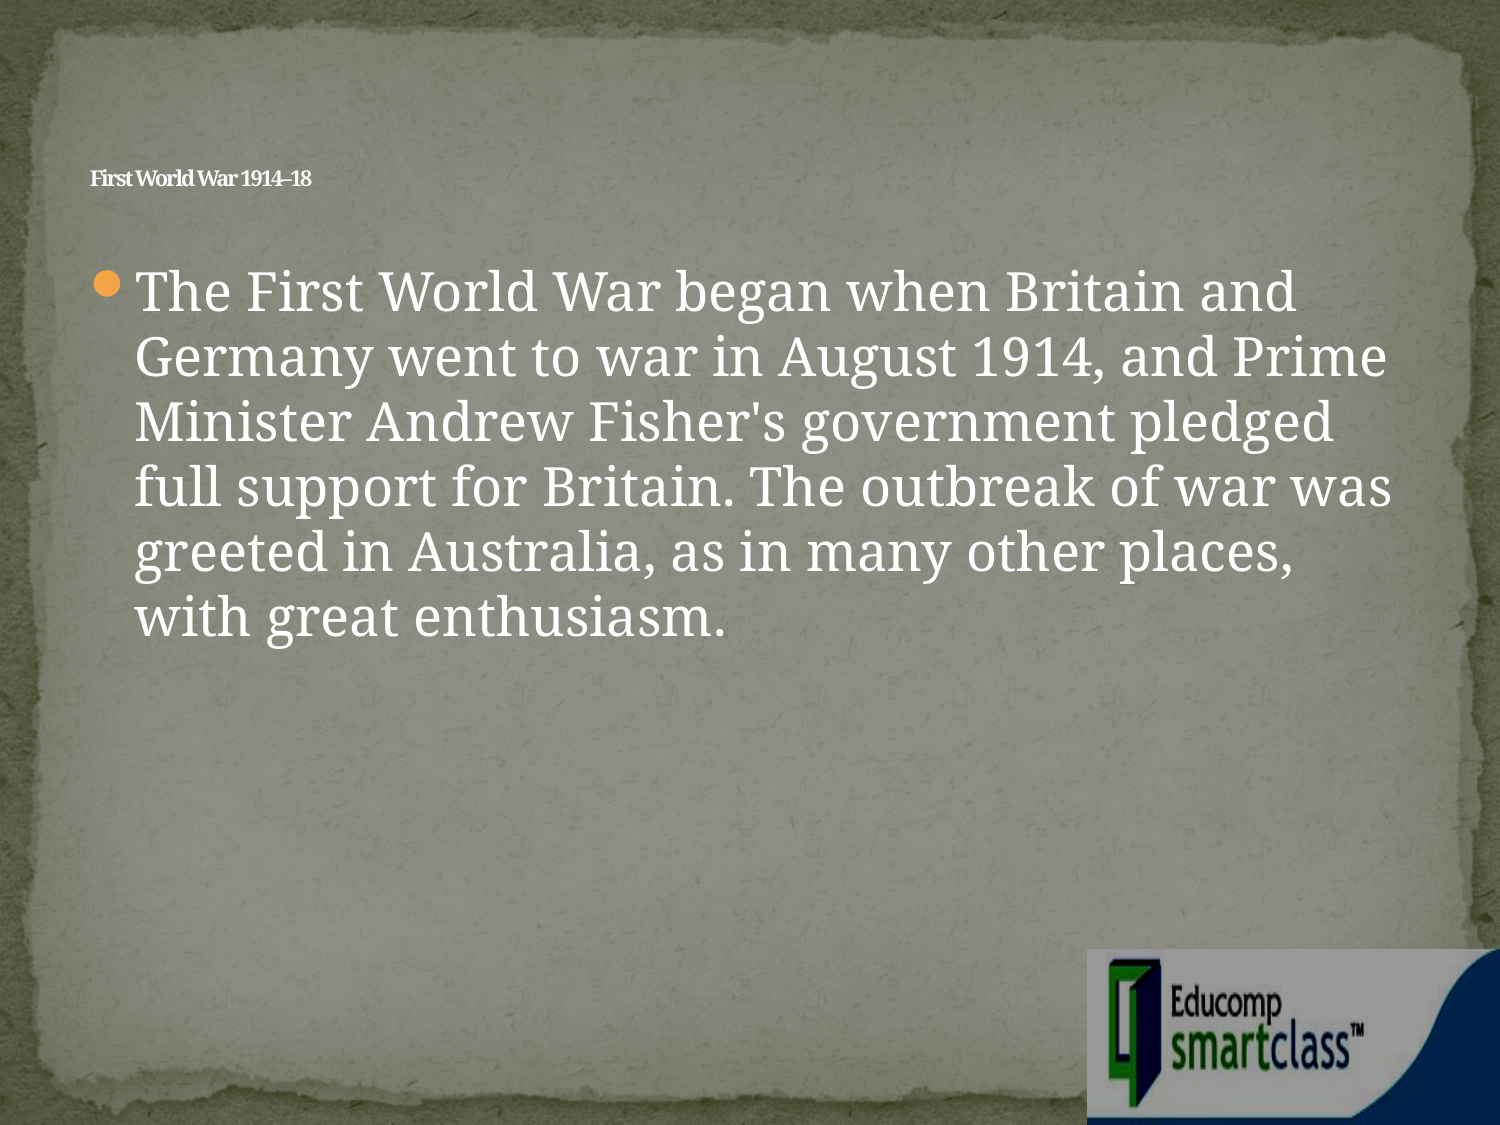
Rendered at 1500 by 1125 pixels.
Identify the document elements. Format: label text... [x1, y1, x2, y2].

picture [1087, 949, 1500, 1125]
list The First World War began when Britain and Germany went to war in August 1914, and Prime Minister Andrew Fisher's government pledged full support for Britain. The outbreak of war was greeted in Australia, as in many other places, with great enthusiasm. [75, 249, 1425, 1000]
title First World War 1914–18 [74, 24, 1425, 225]
